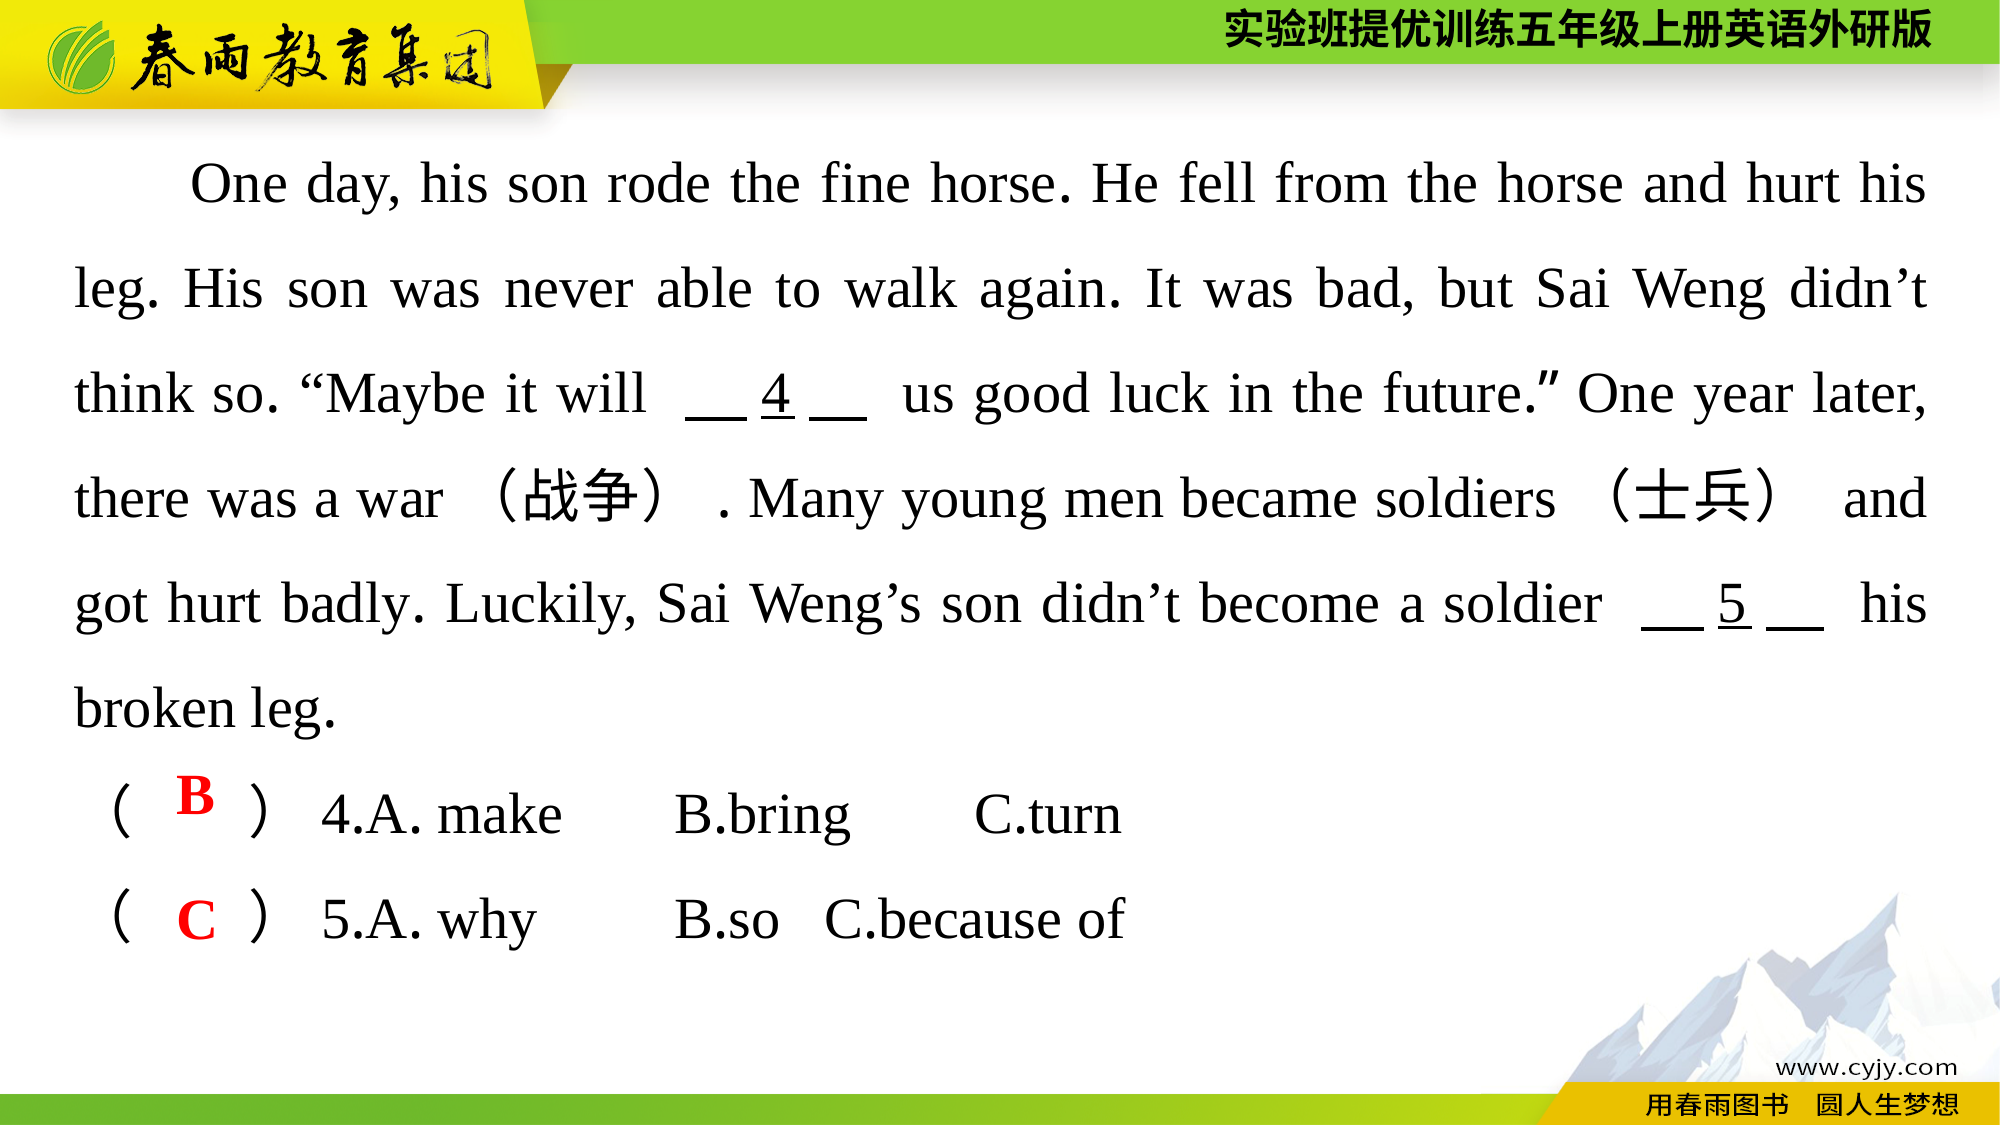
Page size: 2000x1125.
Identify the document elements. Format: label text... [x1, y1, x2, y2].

list One day, his son rode the fine horse. He fell from the horse and hurt his leg. His son was never able to walk again. It was bad, but Sai Weng didn’t think so. “Maybe it will 4 us good luck in the future.” One year later, there was a war（战争）. Many young men became soldiers（士兵） and got hurt badly. Luckily, Sai Weng’s son didn’t become a soldier 5 his broken leg. [59, 101, 1944, 732]
text_box C [161, 838, 234, 959]
picture [0, 0, 2000, 1125]
text_box （ ）4.A. make B.bring C.turn （ ）5.A. why B.so C.because of [59, 732, 1944, 958]
text_box B [161, 748, 231, 834]
